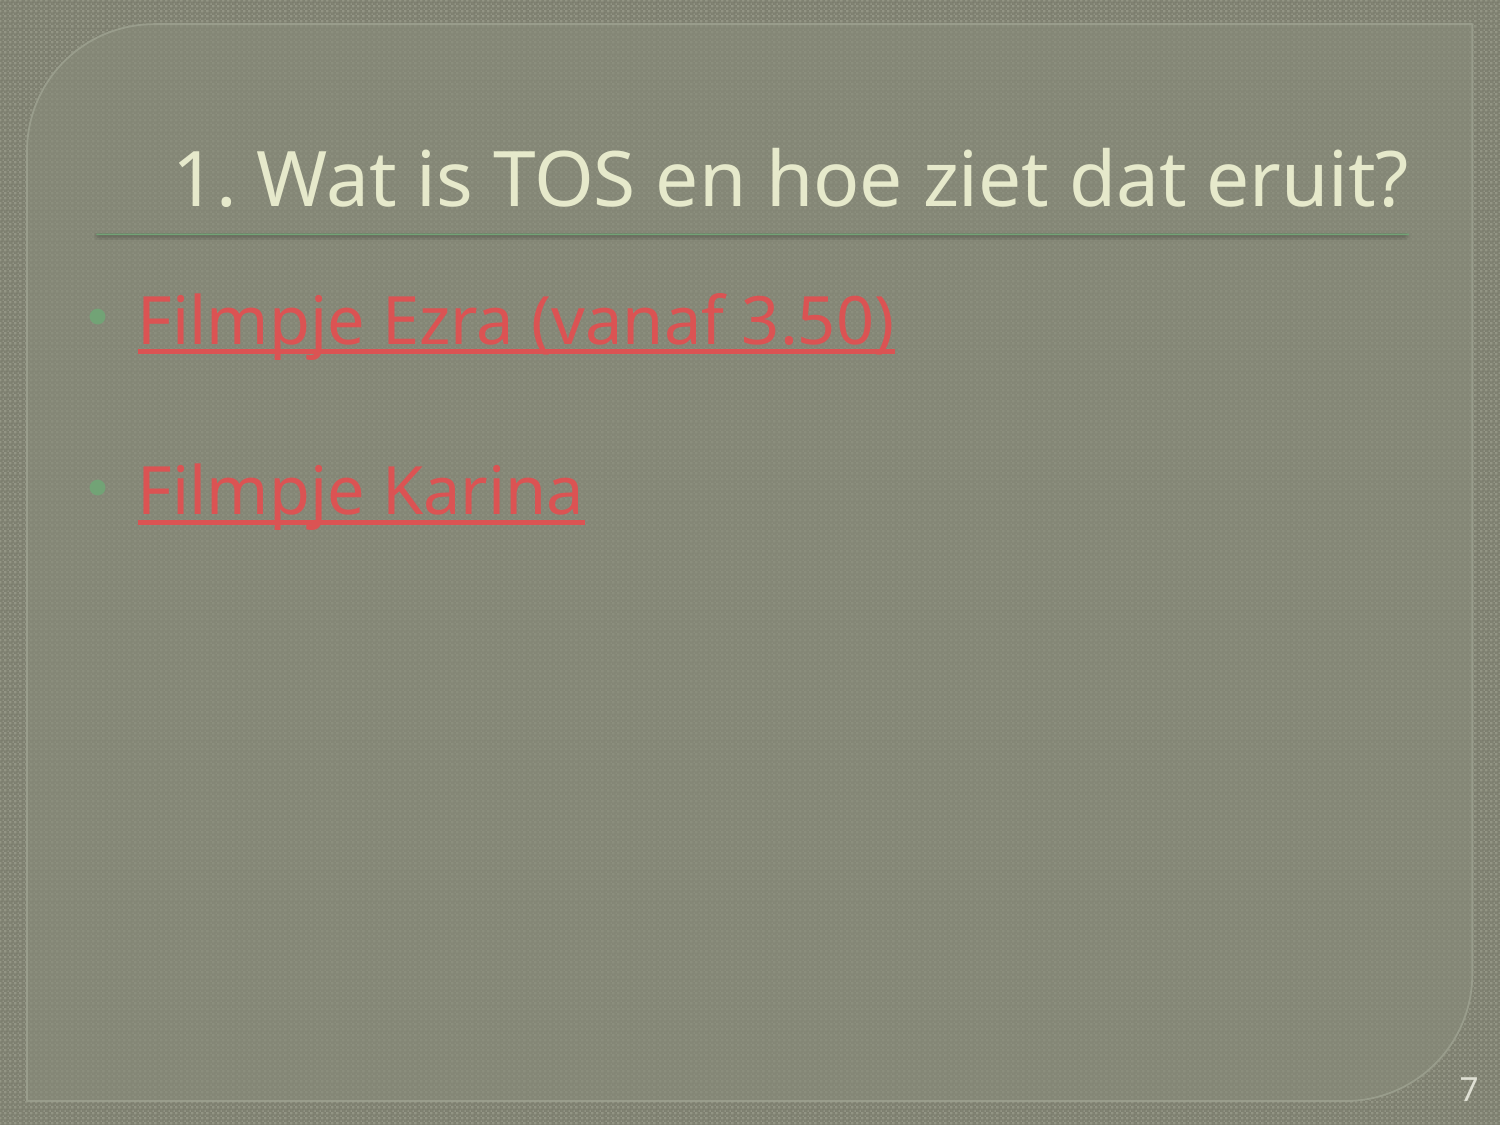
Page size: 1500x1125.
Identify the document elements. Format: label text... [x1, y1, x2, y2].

list Filmpje Ezra (vanaf 3.50) Filmpje Karina [75, 270, 1425, 1013]
slide_number 7 [1417, 1068, 1494, 1114]
title 1. Wat is TOS en hoe ziet dat eruit? [75, 41, 1425, 230]
